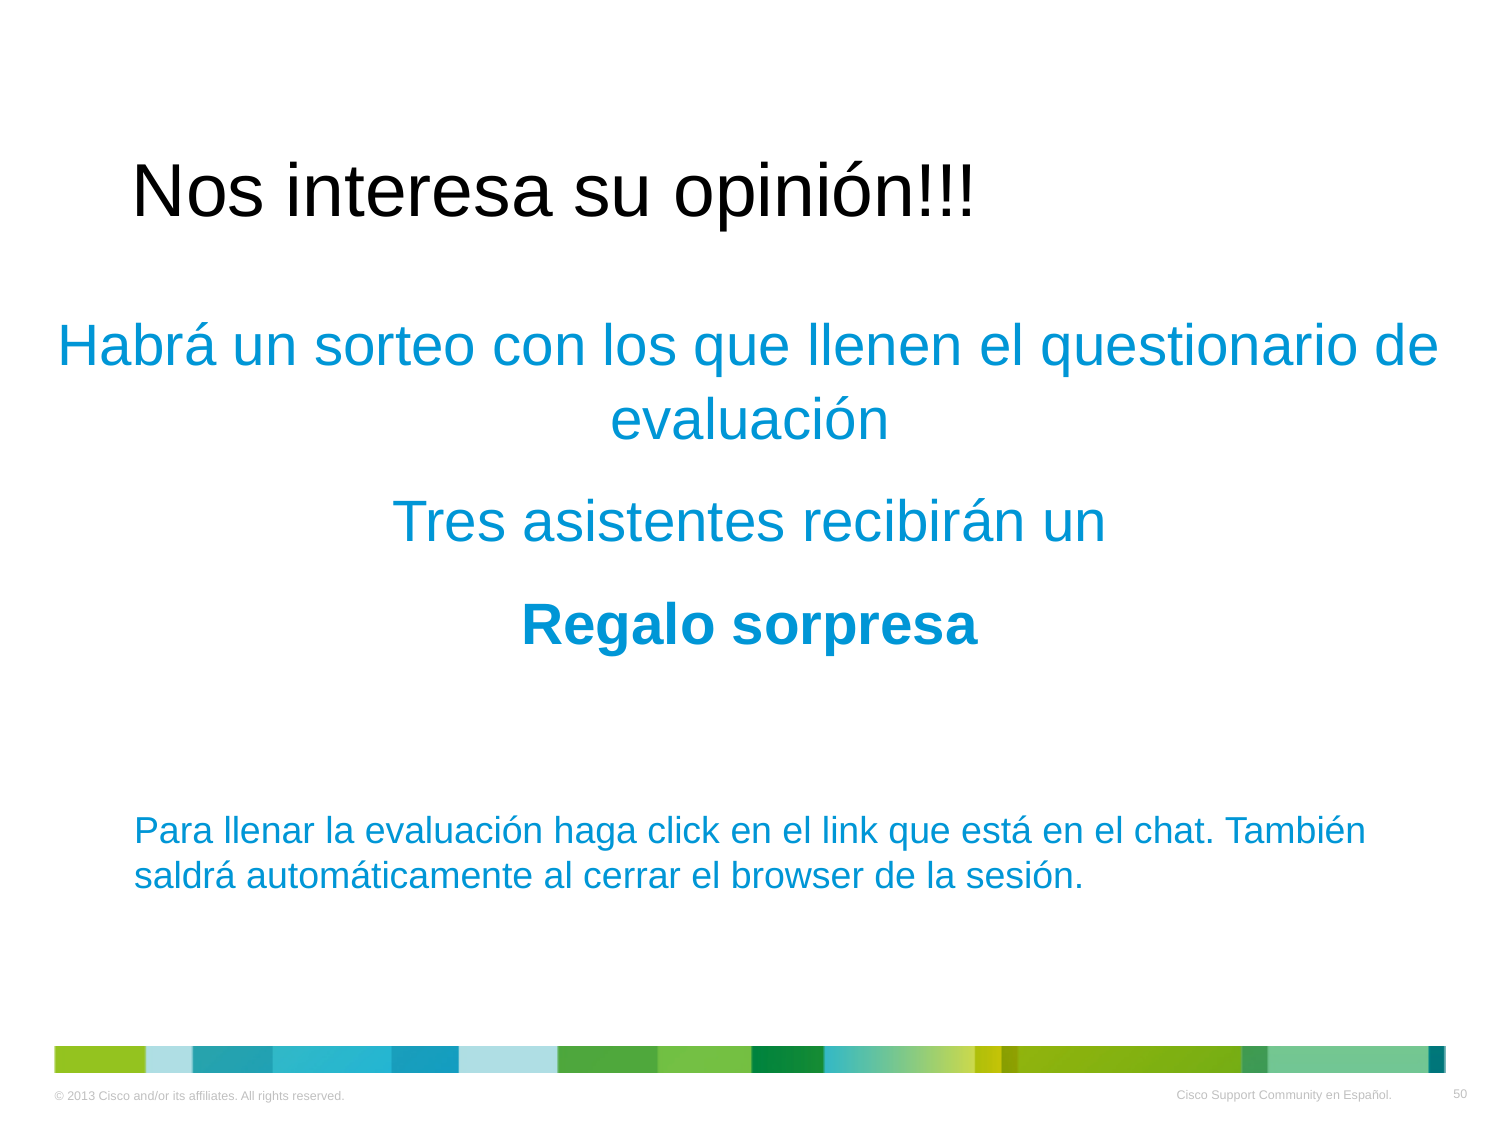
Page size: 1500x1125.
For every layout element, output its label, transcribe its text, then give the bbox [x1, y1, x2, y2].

text_box Habrá un sorteo con los que llenen el questionario de evaluación Tres asistentes recibirán un Regalo sorpresa [30, 297, 1470, 663]
picture [54, 1046, 1446, 1073]
text_box Para llenar la evaluación haga click en el link que está en el chat. También saldrá automáticamente al cerrar el browser de la sesión. [120, 799, 1446, 903]
title Nos interesa su opinión!!! [118, 100, 1114, 239]
